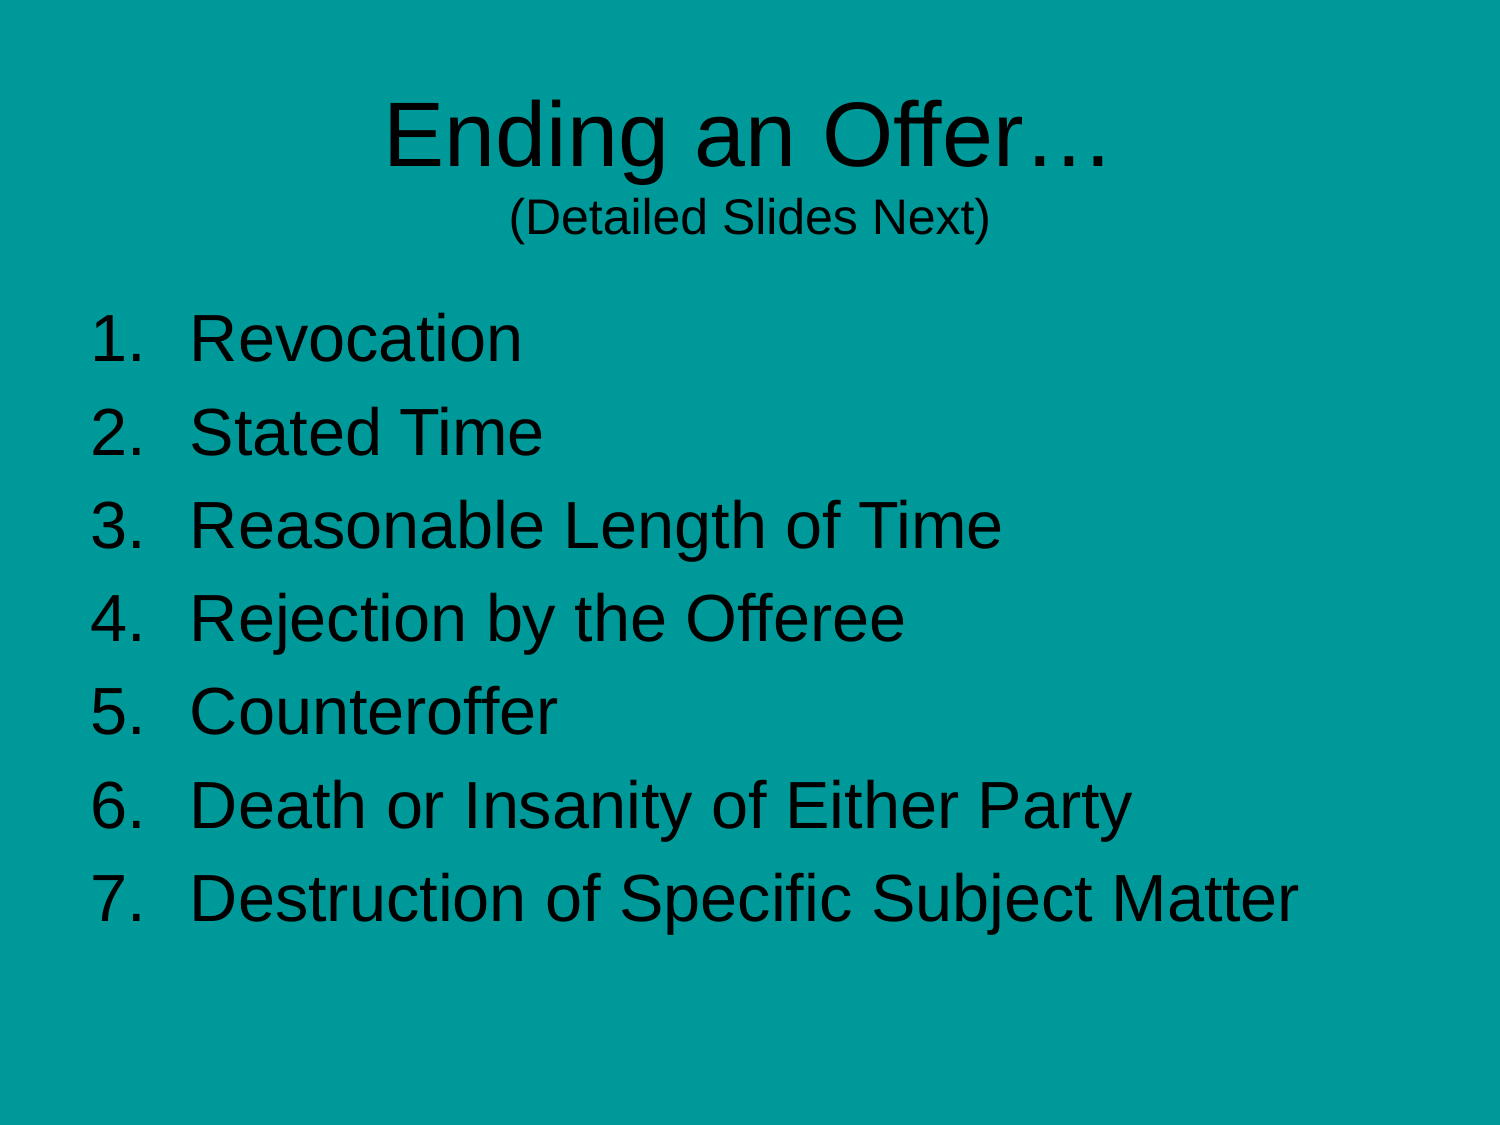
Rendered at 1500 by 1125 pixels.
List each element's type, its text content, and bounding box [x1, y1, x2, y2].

list Revocation Stated Time Reasonable Length of Time Rejection by the Offeree Counteroffer Death or Insanity of Either Party Destruction of Specific Subject Matter [74, 287, 1426, 1031]
title Ending an Offer… (Detailed Slides Next) [74, 44, 1426, 276]
